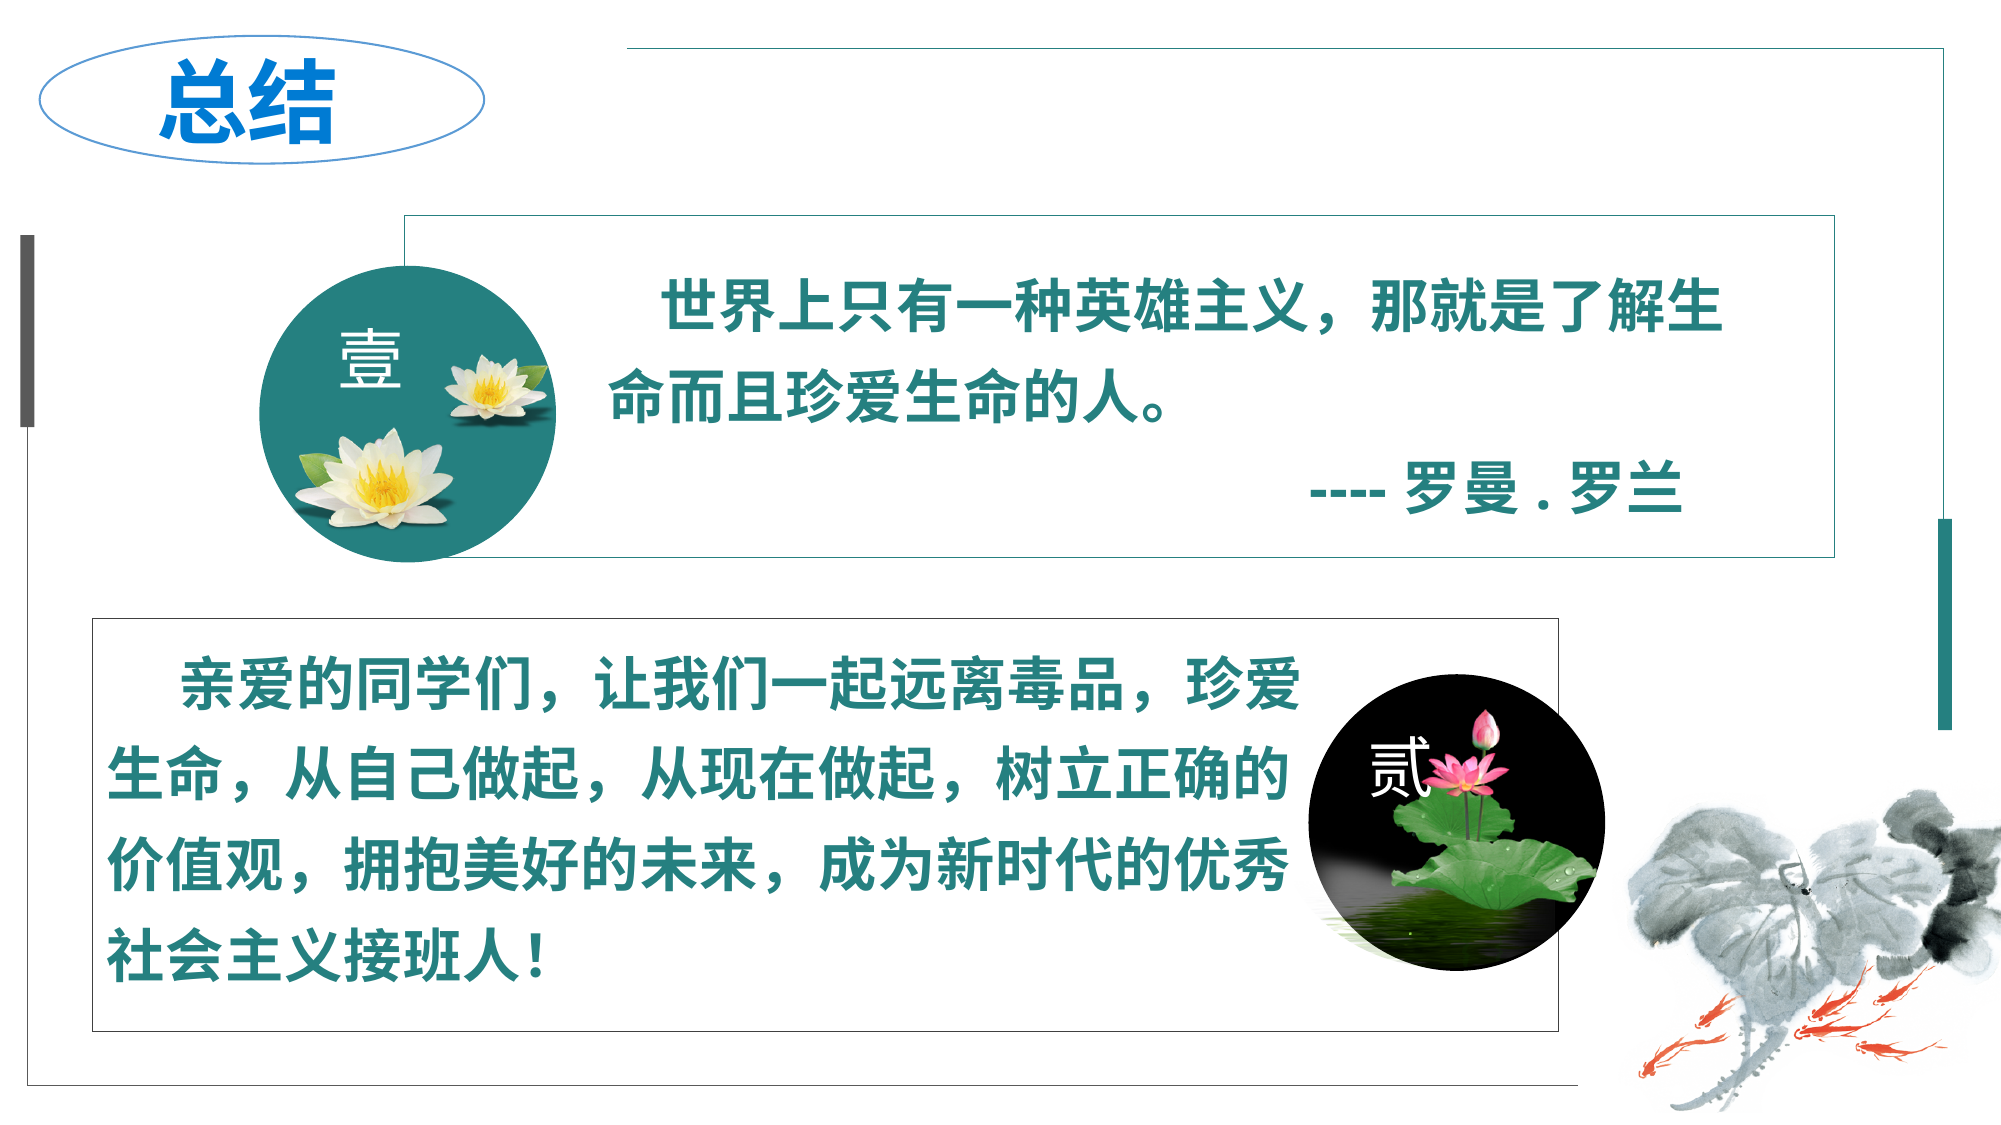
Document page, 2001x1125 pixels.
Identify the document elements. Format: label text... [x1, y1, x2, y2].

text_box 总结 [141, 37, 523, 163]
text_box [38, 45, 141, 155]
picture [288, 265, 579, 550]
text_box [626, 47, 1952, 731]
picture [1558, 752, 2001, 1113]
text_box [1279, 674, 1615, 971]
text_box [20, 235, 1558, 1086]
text_box [403, 214, 626, 235]
